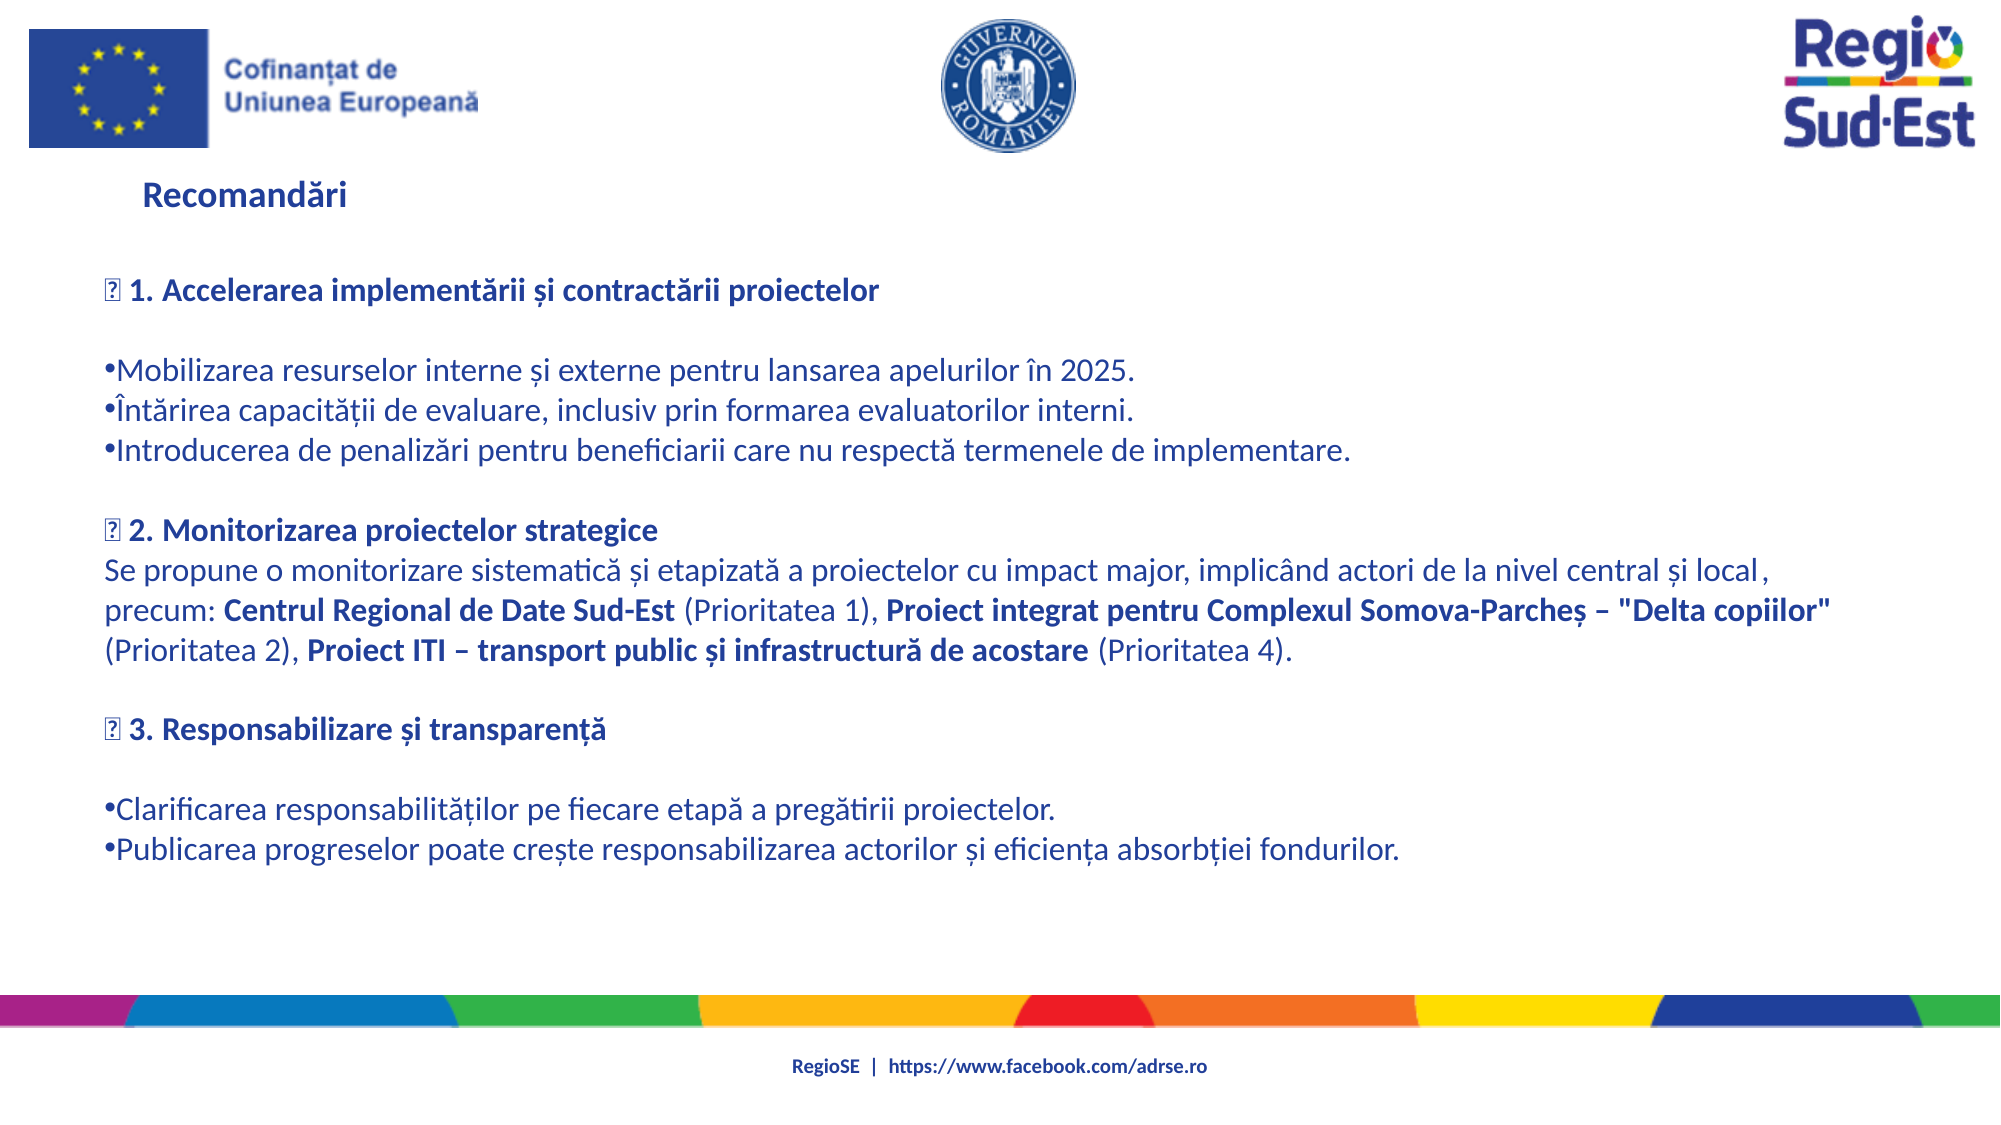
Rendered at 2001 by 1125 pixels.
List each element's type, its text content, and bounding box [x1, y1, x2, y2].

picture [941, 19, 1076, 153]
text_box 🔹 1. Accelerarea implementării și contractării proiectelor Mobilizarea resurselor interne și externe pentru lansarea apelurilor în 2025. Întărirea capacității de evaluare, inclusiv prin formarea evaluatorilor interni. Introducerea de penalizări pentru beneficiarii care nu respectă termenele de implementare. 🔹 2. Monitorizarea proiectelor strategice Se propune o monitorizare sistematică și etapizată a proiectelor cu impact major, implicând actori de la nivel central și local, precum: Centrul Regional de Date Sud-Est (Prioritatea 1), Proiect integrat pentru Complexul Somova-Parcheș – "Delta copiilor" (Prioritatea 2), Proiect ITI – transport public și infrastructură de acostare (Prioritatea 4). 🔹 3. Responsabilizare și transparență Clarificarea responsabilităților pe fiecare etapă a pregătirii proiectelor. Publicarea progreselor poate crește responsabilizarea actorilor și eficiența absorbției fondurilor. [89, 261, 1880, 875]
text_box RegioSE | https://www.facebook.com/adrse.ro [776, 1029, 1223, 1085]
picture [0, 995, 2000, 1029]
text_box Recomandări [127, 162, 1227, 223]
picture [1759, 0, 2000, 220]
picture [28, 28, 478, 148]
